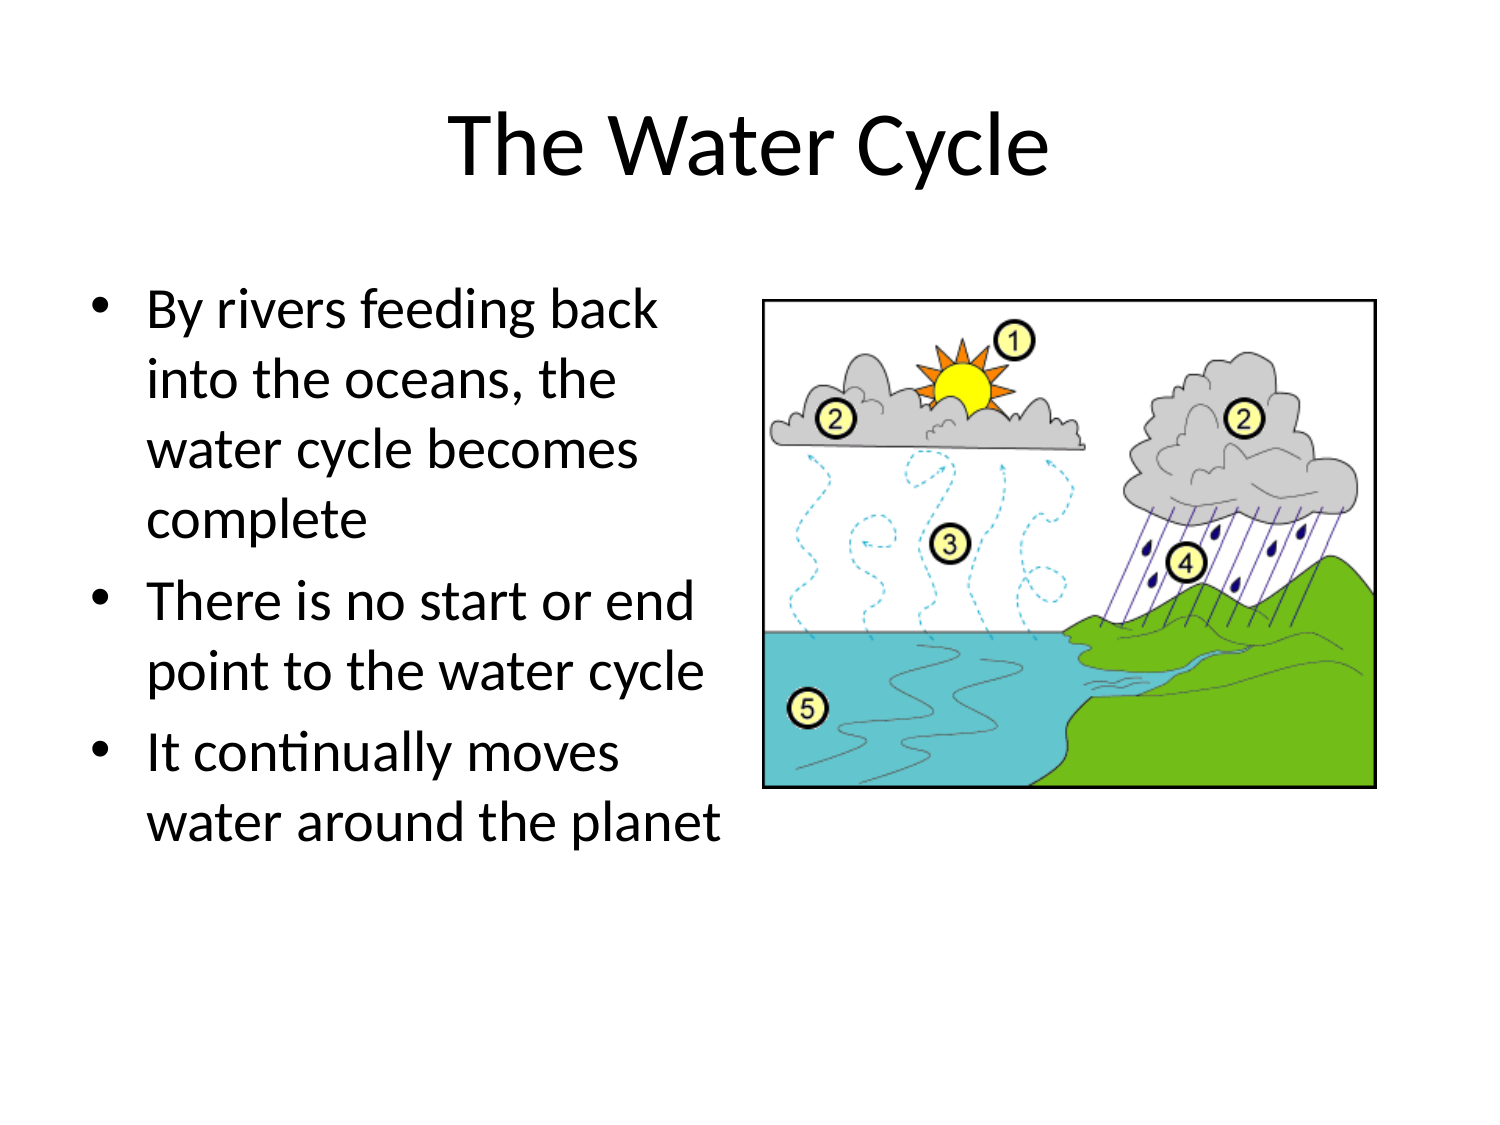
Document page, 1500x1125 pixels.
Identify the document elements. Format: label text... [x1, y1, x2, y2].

picture [762, 299, 1377, 790]
list By rivers feeding back into the oceans, the water cycle becomes complete There is no start or end point to the water cycle It continually moves water around the planet [75, 262, 738, 1005]
title The Water Cycle [75, 45, 1425, 233]
